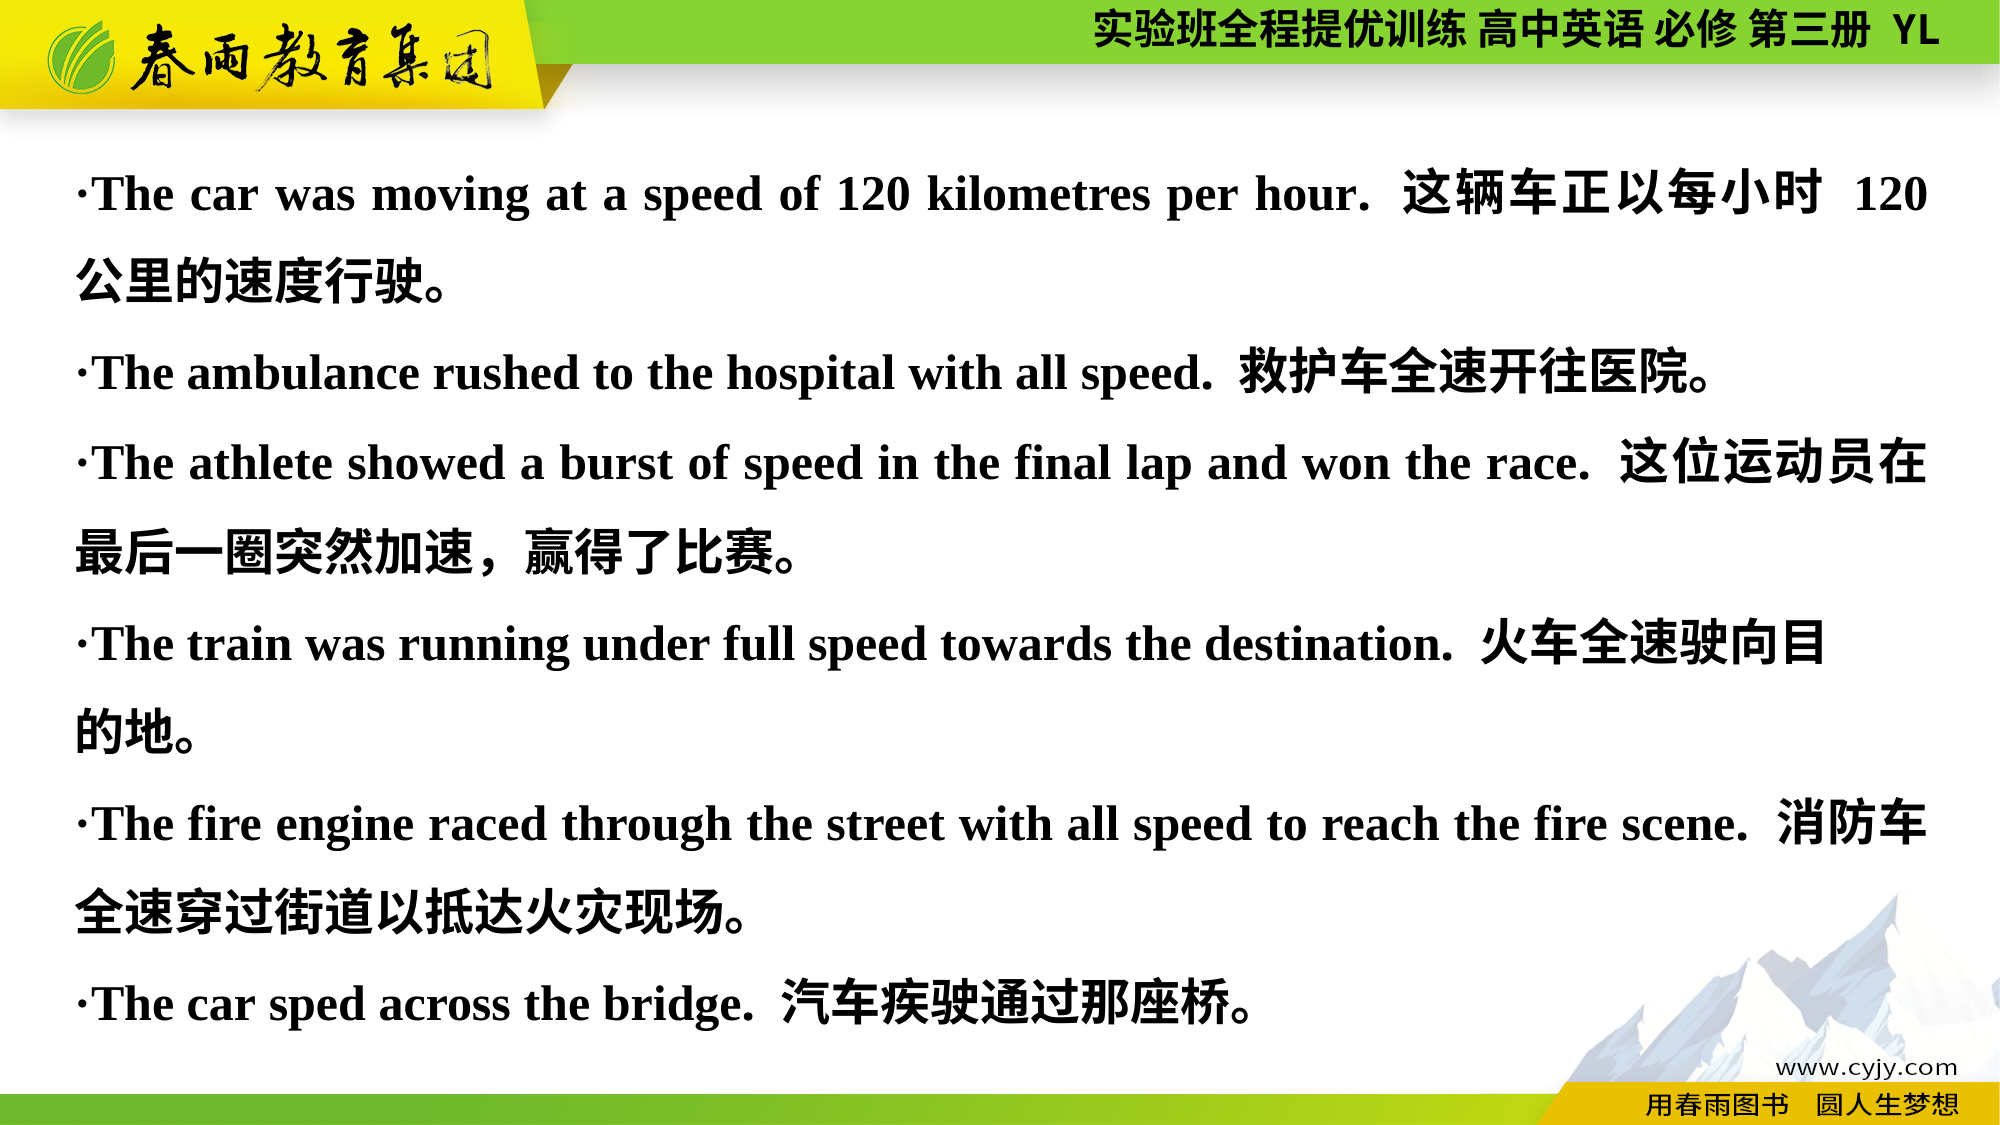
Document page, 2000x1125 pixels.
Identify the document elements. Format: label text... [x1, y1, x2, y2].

list ·The car was moving at a speed of 120 kilometres per hour. 这辆车正以每小时 120 公里的速度行驶。 ·The ambulance rushed to the hospital with all speed. 救护车全速开往医院。 ·The athlete showed a burst of speed in the final lap and won the race. 这位运动员在最后一圈突然加速，赢得了比赛。 ·The train was running under full speed towards the destination. 火车全速驶向目 的地。 ·The fire engine raced through the street with all speed to reach the fire scene. 消防车全速穿过街道以抵达火灾现场。 ·The car sped across the bridge. 汽车疾驶通过那座桥。 [59, 122, 1944, 1047]
picture [0, 0, 2000, 1125]
